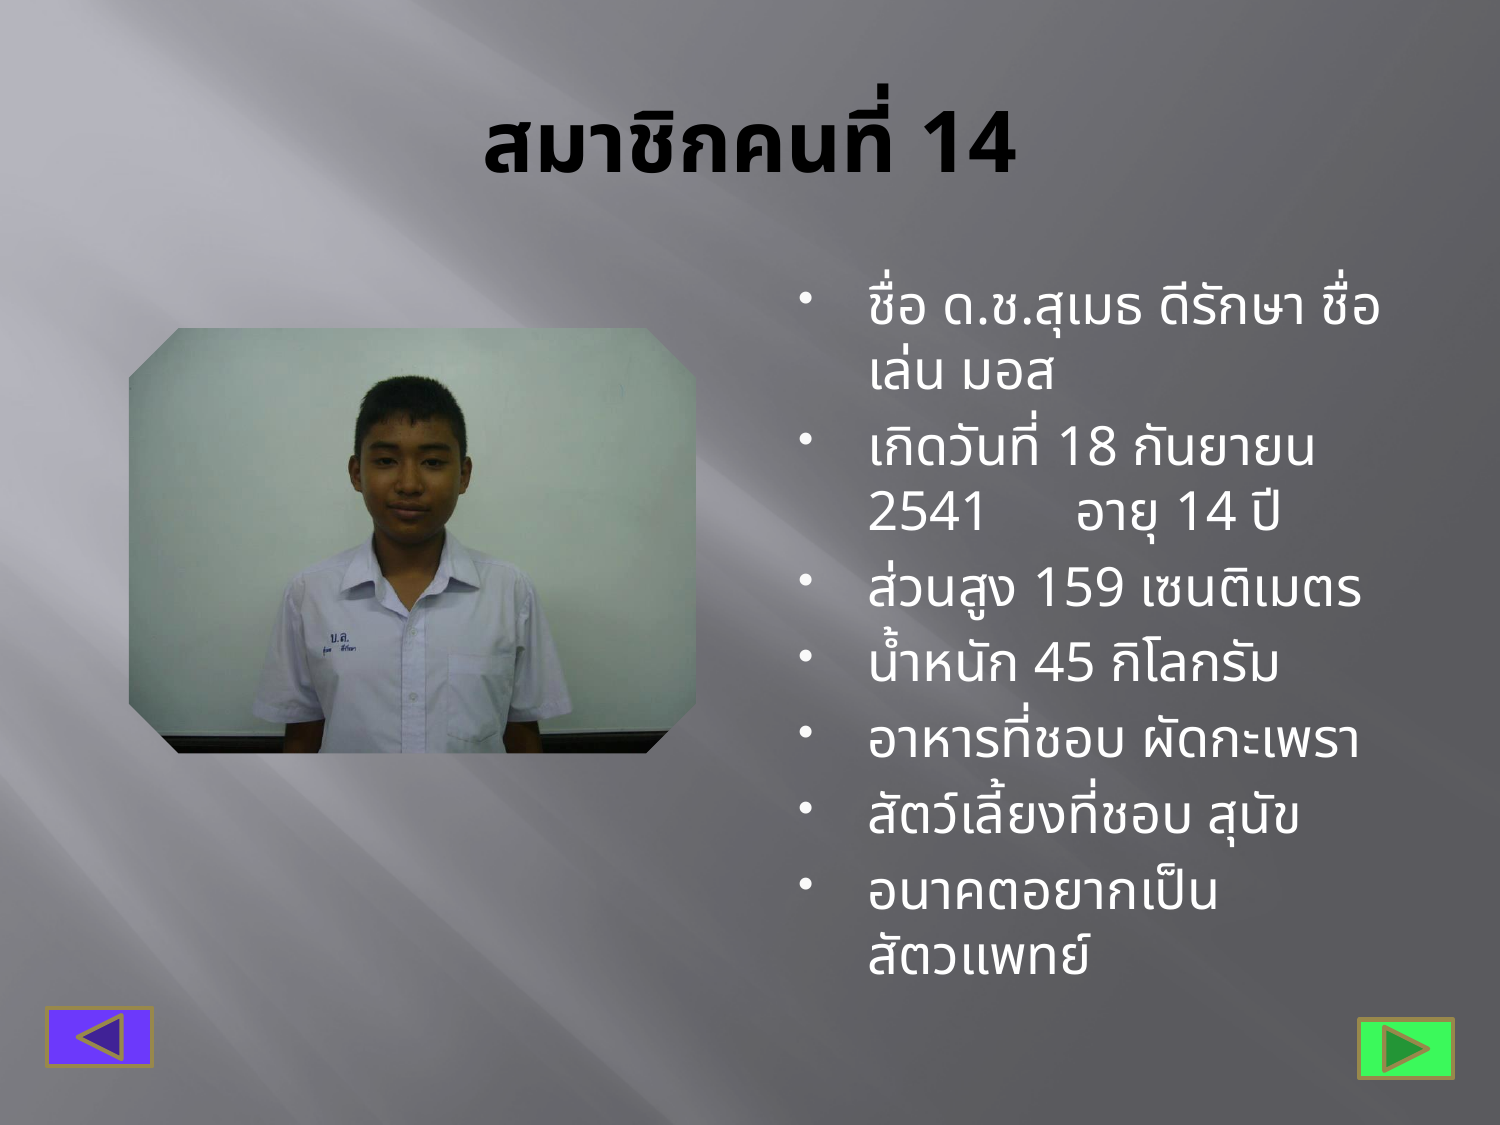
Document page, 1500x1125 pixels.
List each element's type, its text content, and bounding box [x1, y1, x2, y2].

list ชื่อ ด.ช.สุเมธ ดีรักษา ชื่อเล่น มอส เกิดวันที่ 18 กันยายน 2541 อายุ 14 ปี ส่วนสูง 159 เซนติเมตร น้ำหนัก 45 กิโลกรัม อาหารที่ชอบ ผัดกะเพรา สัตว์เลี้ยงที่ชอบ สุนัข อนาคตอยากเป็น สัตวแพทย์ [762, 262, 1425, 1005]
title สมาชิกคนที่ 14 [75, 45, 1425, 233]
text_box [1357, 1017, 1455, 1080]
text_box [45, 1006, 154, 1068]
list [128, 327, 696, 754]
